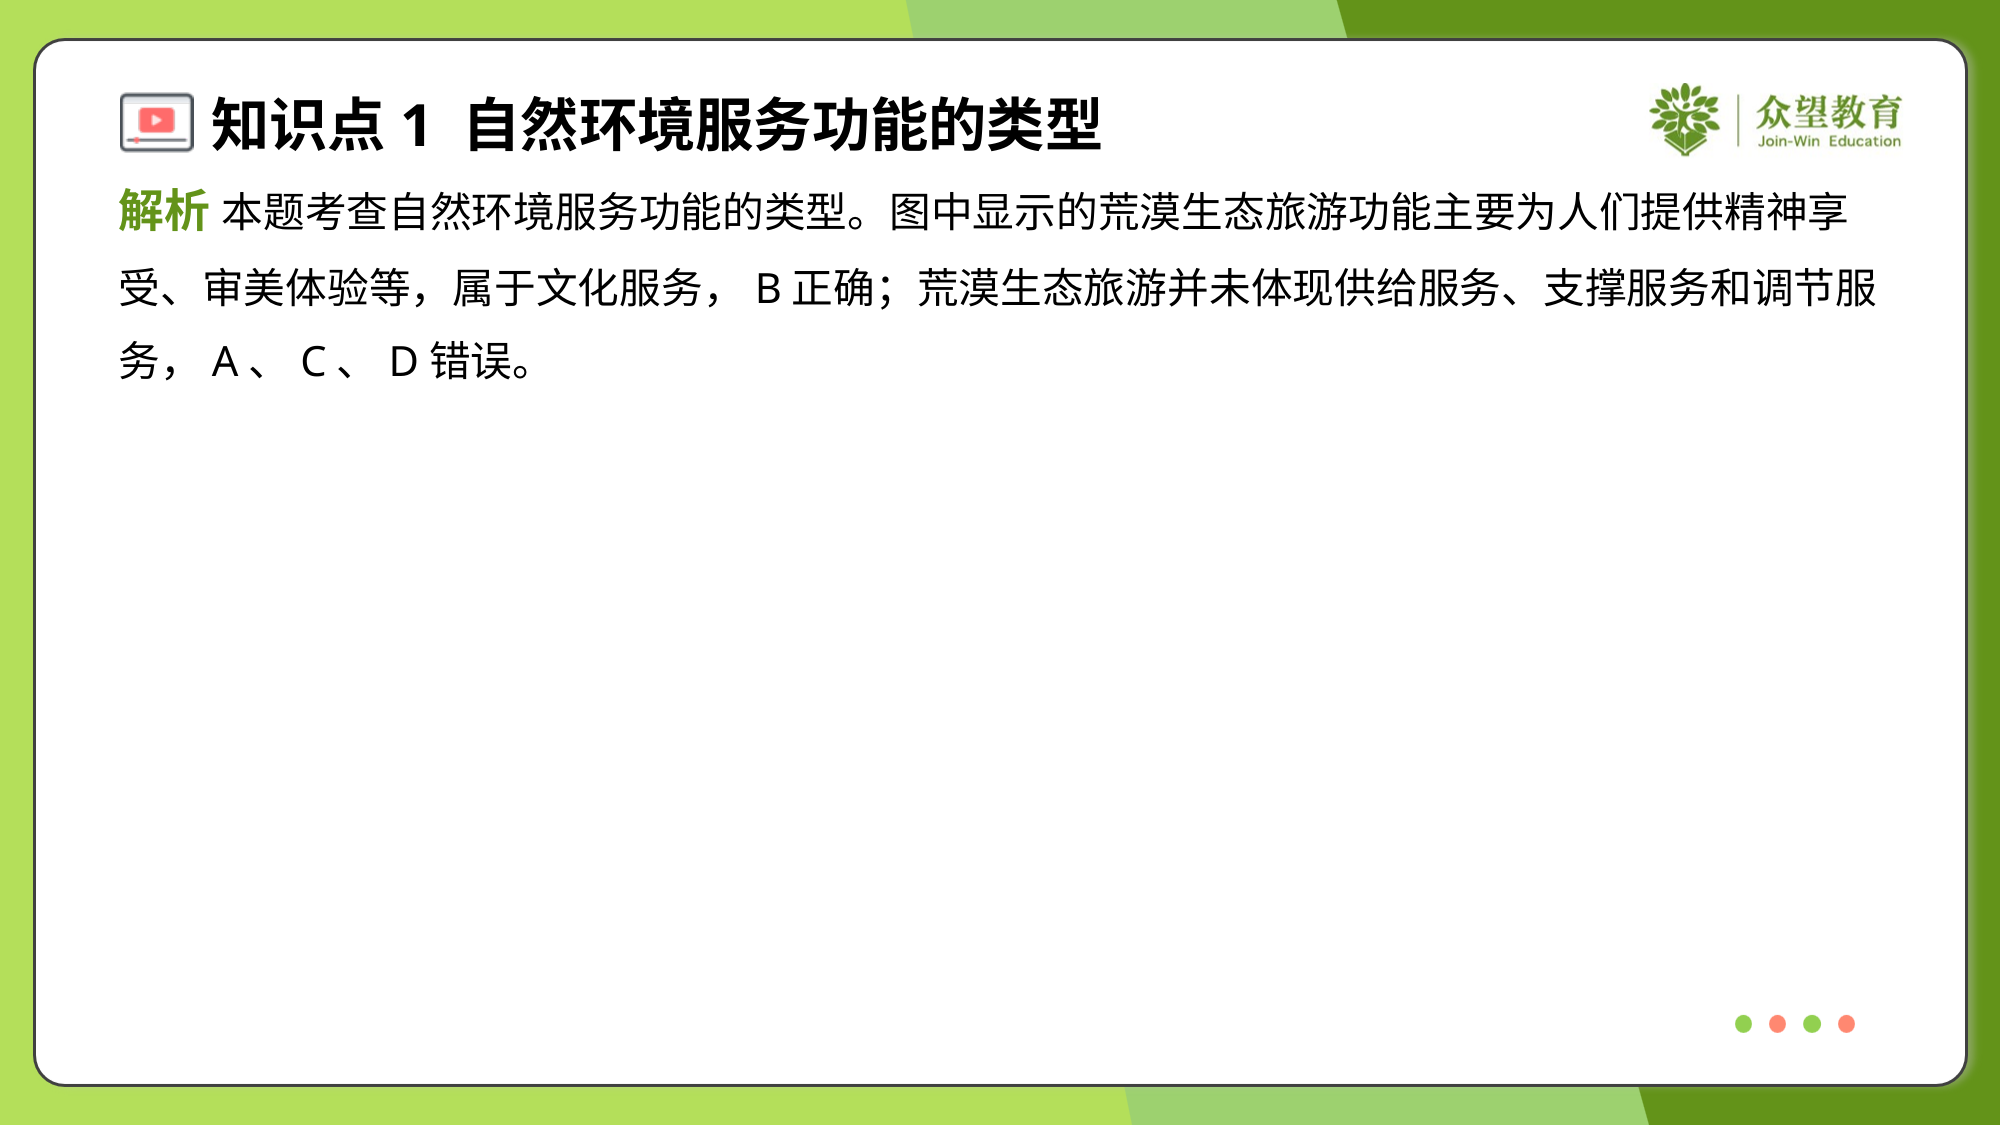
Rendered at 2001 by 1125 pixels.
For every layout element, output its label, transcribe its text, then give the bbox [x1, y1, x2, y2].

picture [0, 0, 2000, 1125]
text_box 解析 本题考查自然环境服务功能的类型。图中显示的荒漠生态旅游功能主要为人们提供精神享 受、审美体验等，属于文化服务，B正确；荒漠生态旅游并未体现供给服务、支撑服务和调节服 务，A、C、D错误。 [118, 159, 1883, 377]
